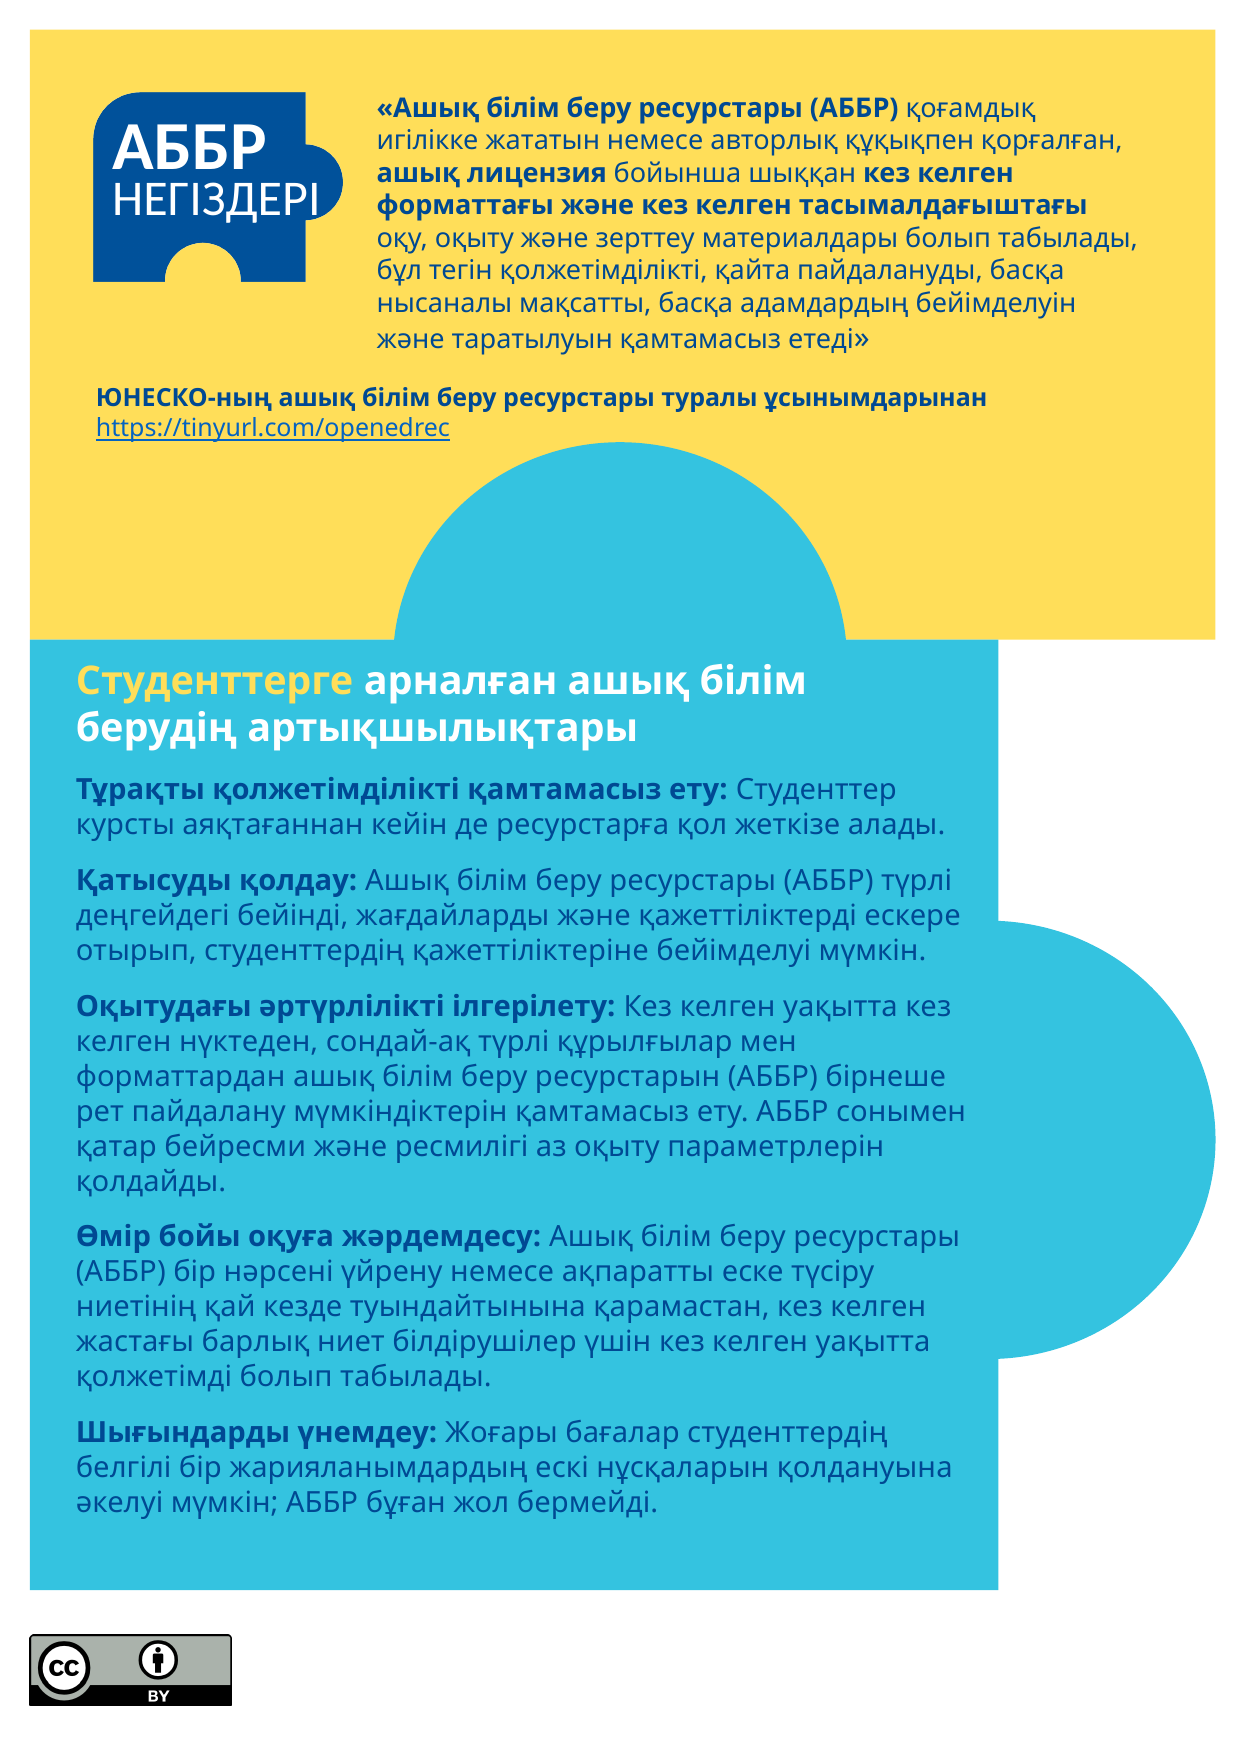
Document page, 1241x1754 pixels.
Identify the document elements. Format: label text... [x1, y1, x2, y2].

text_box ЮНЕСКО-ның ашық білім беру ресурстары туралы ұсынымдарынан https://tinyurl.com/openedrec [80, 366, 1241, 461]
text_box [394, 461, 846, 639]
text_box [715, 461, 1216, 640]
text_box [29, 29, 1216, 639]
text_box «Ашық білім беру ресурстары (АББР) қоғамдық игілікке жататын немесе авторлық құқықпен қорғалған, ашық лицензия бойынша шыққан кез келген форматтағы және кез келген тасымалдағыштағы оқу, оқыту және зерттеу материалдары болып табылады, бұл тегін қолжетімділікті, қайта пайдалануды, басқа нысаналы мақсатты, басқа адамдардың бейімделуін және таратылуын қамтамасыз етеді» [361, 75, 1156, 366]
picture [29, 1634, 233, 1706]
text_box [987, 920, 1216, 1360]
picture [93, 92, 343, 282]
text_box [29, 639, 999, 1591]
text_box Студенттерге арналған ашық білім берудің артықшылықтары Тұрақты қолжетімділікті қамтамасыз ету: Студенттер курсты аяқтағаннан кейін де ресурстарға қол жеткізе алады. Қатысуды қолдау: Ашық білім беру ресурстары (АББР) түрлі деңгейдегі бейінді, жағдайларды және қажеттіліктерді ескере отырып, студенттердің қажеттіліктеріне бейімделуі мүмкін. Оқытудағы әртүрлілікті ілгерілету: Кез келген уақытта кез келген нүктеден, сондай-ақ түрлі құрылғылар мен форматтардан ашық білім беру ресурстарын (АББР) бірнеше рет пайдалану мүмкіндіктерін қамтамасыз ету. АББР сонымен қатар бейресми және ресмилігі аз оқыту параметрлерін қолдайды. Өмір бойы оқуға жәрдемдесу: Ашық білім беру ресурстары (АББР) бір нәрсені үйрену немесе ақпаратты еске түсіру ниетінің қай кезде туындайтынына қарамастан, кез келген жастағы барлық ниет білдірушілер үшін кез келген уақытта қолжетімді болып табылады. Шығындарды үнемдеу: Жоғары бағалар студенттердің белгілі бір жарияланымдардың ескі нұсқаларын қолдануына әкелуі мүмкін; АББР бұған жол бермейді. [60, 639, 987, 1534]
